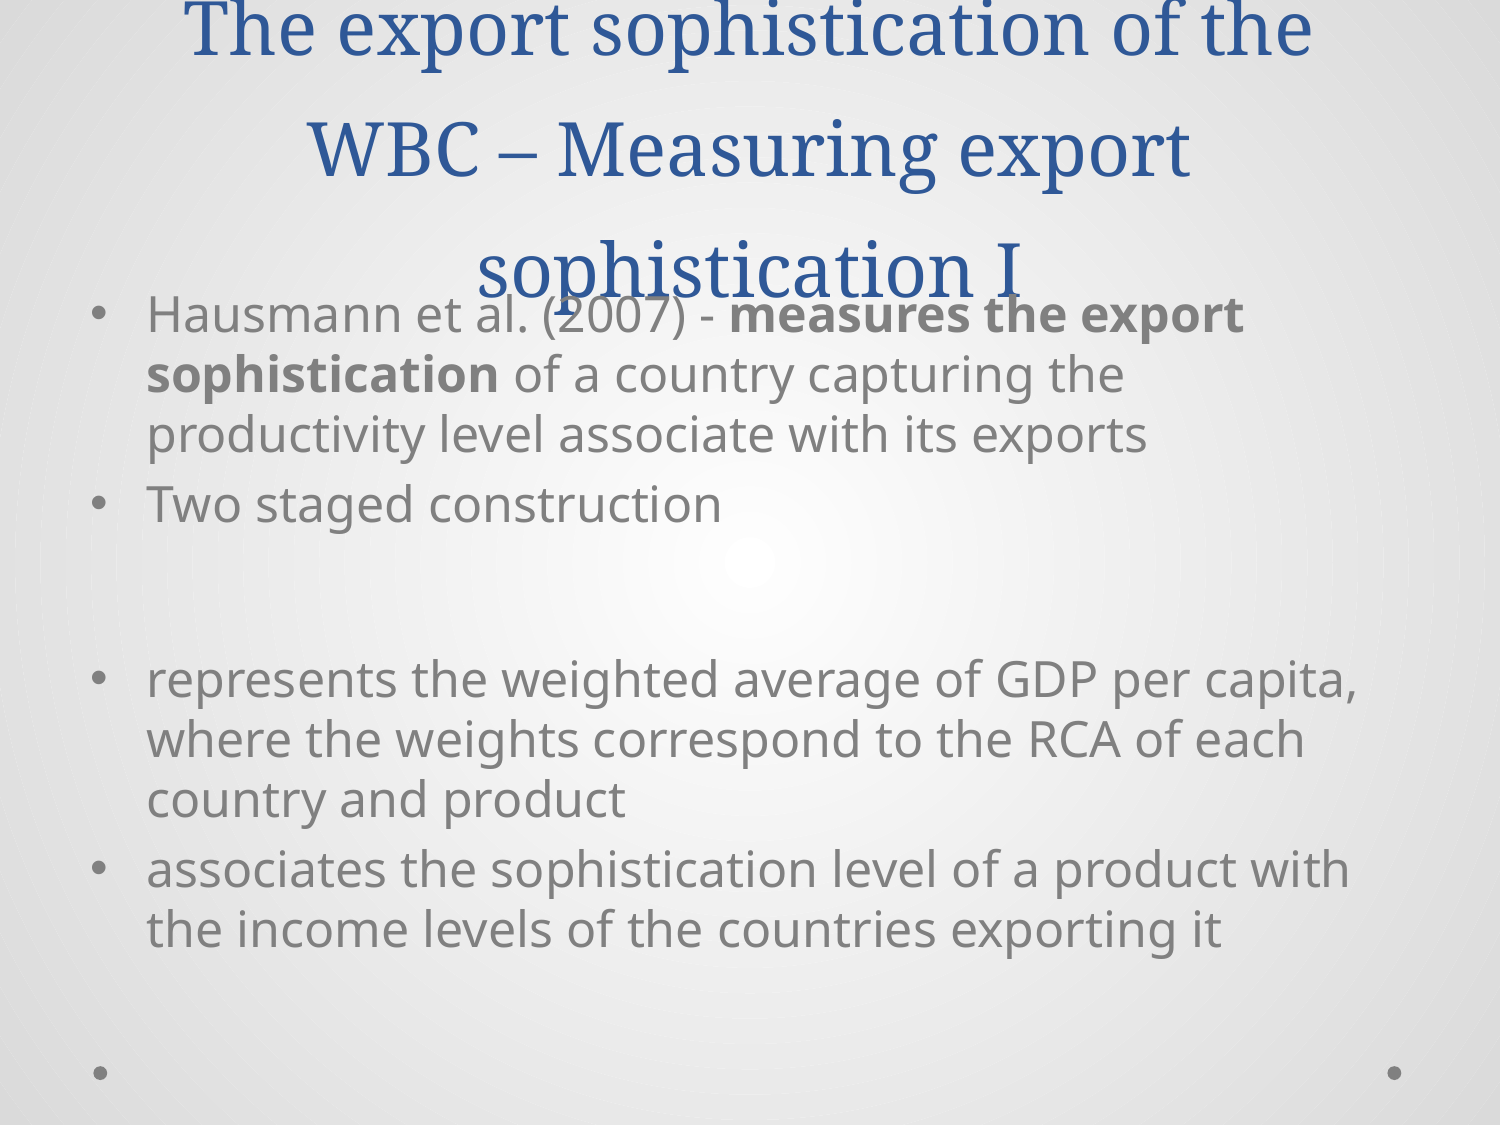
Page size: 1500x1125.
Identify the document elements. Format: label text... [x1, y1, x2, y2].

title The export sophistication of the WBC – Measuring export sophistication I [75, 0, 1425, 263]
